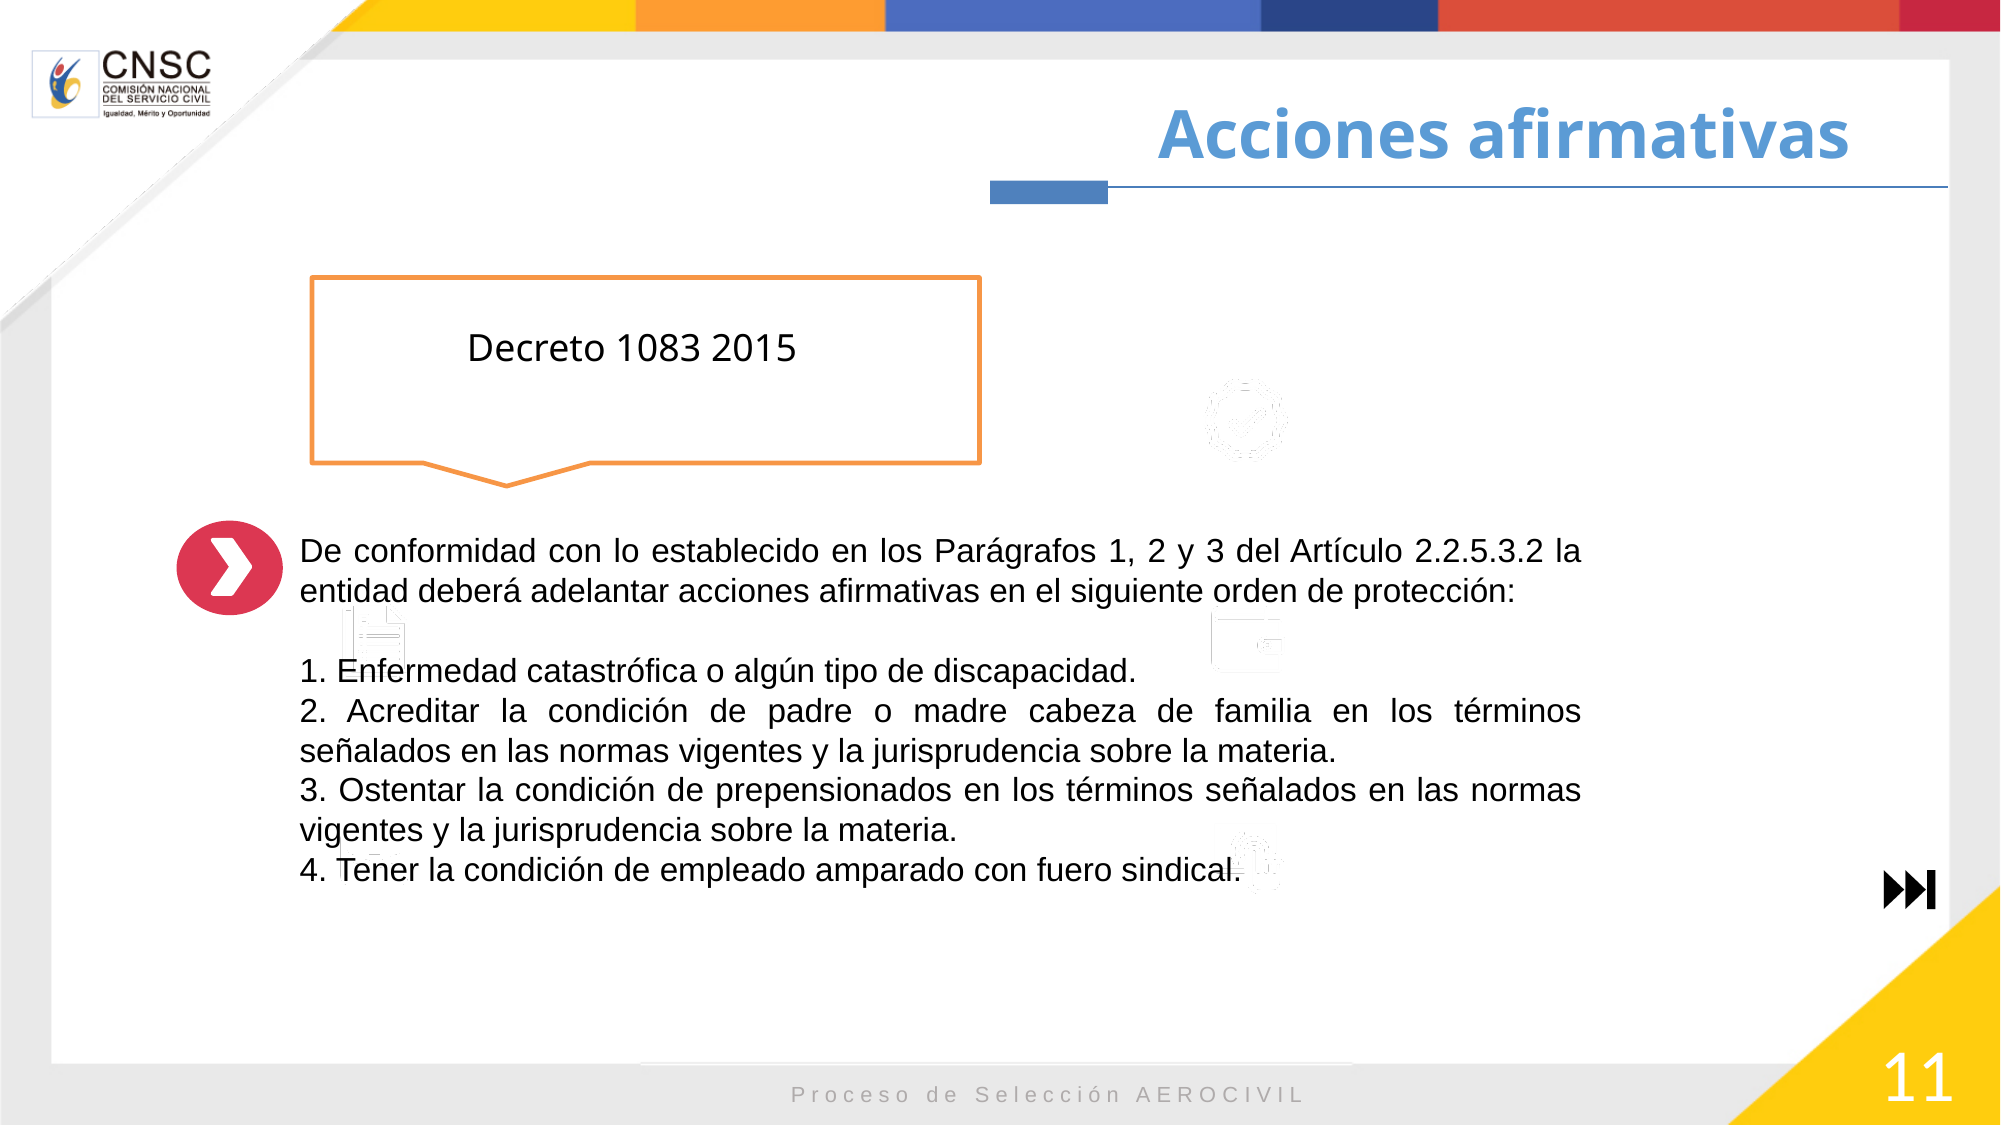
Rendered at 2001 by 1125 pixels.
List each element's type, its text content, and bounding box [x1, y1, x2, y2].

text_box 11 [1849, 1019, 1970, 1125]
text_box [309, 275, 982, 489]
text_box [1209, 599, 1324, 682]
text_box Decreto 1083 2015 [324, 316, 940, 376]
text_box [988, 178, 1110, 206]
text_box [1075, 84, 1949, 188]
text_box Proceso de Selección AEROCIVIL [640, 1073, 1318, 1115]
text_box De conformidad con lo establecido en los Parágrafos 1, 2 y 3 del Artículo 2.2.5.3.2 la entidad deberá adelantar acciones afirmativas en el siguiente orden de protección: 1. Enfermedad catastrófica o algún tipo de discapacidad. 2. Acreditar la condición de padre o madre cabeza de familia en los términos señalados en las normas vigentes y la jurisprudencia sobre la materia. 3. Ostentar la condición de prepensionados en los términos señalados en las normas vigentes y la jurisprudencia sobre la materia. 4. Tener la condición de empleado amparado con fuero sindical. [284, 521, 1599, 896]
text_box [174, 518, 284, 618]
text_box [210, 537, 252, 596]
picture [0, 0, 2001, 1125]
